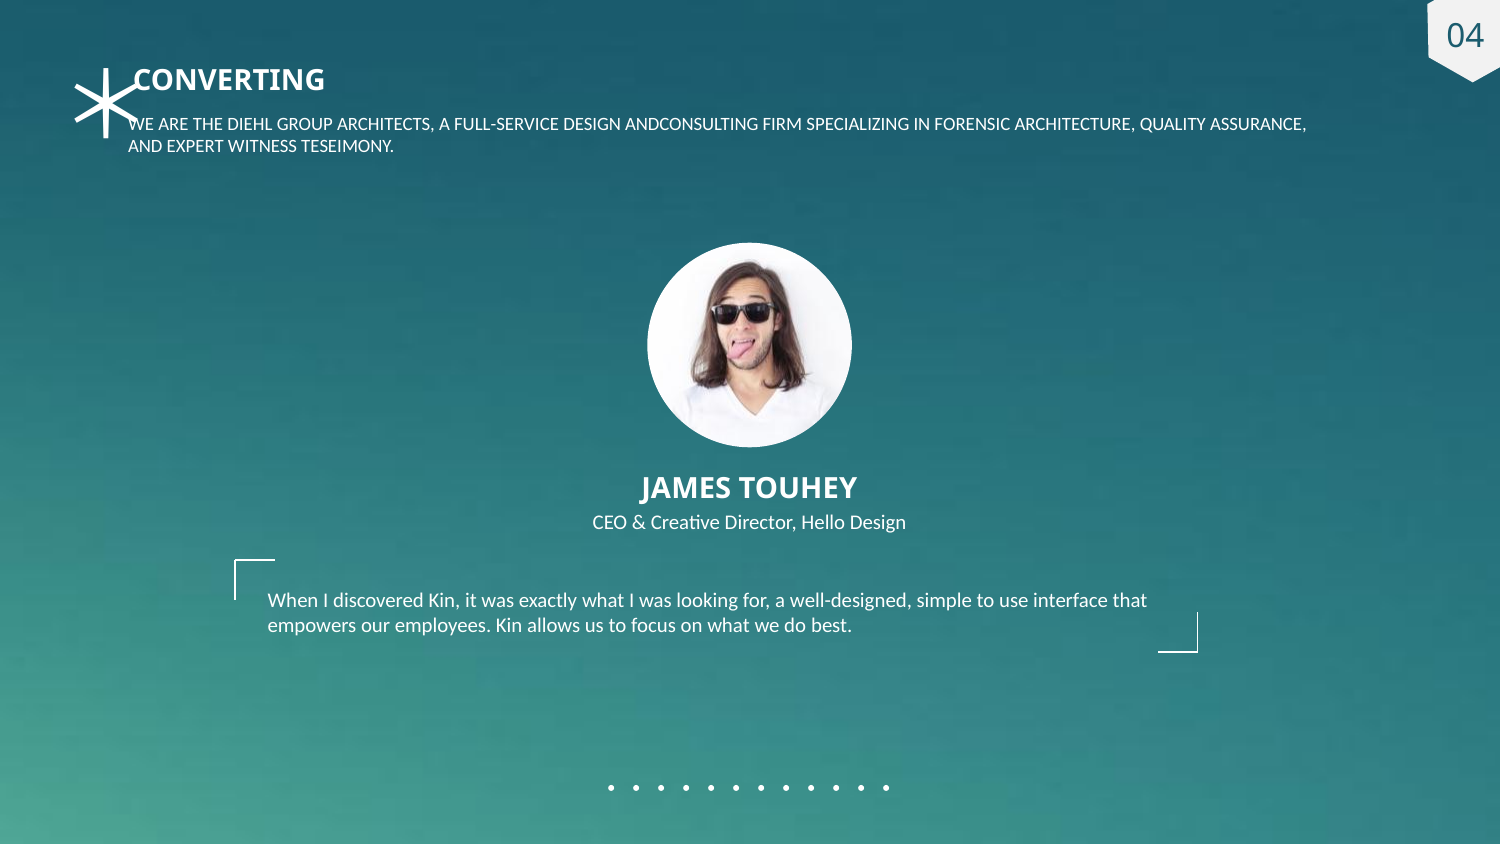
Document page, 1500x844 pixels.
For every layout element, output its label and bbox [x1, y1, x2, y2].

text_box [608, 784, 890, 792]
picture [0, 0, 1500, 844]
text_box [12, 38, 347, 166]
text_box [234, 559, 1244, 653]
